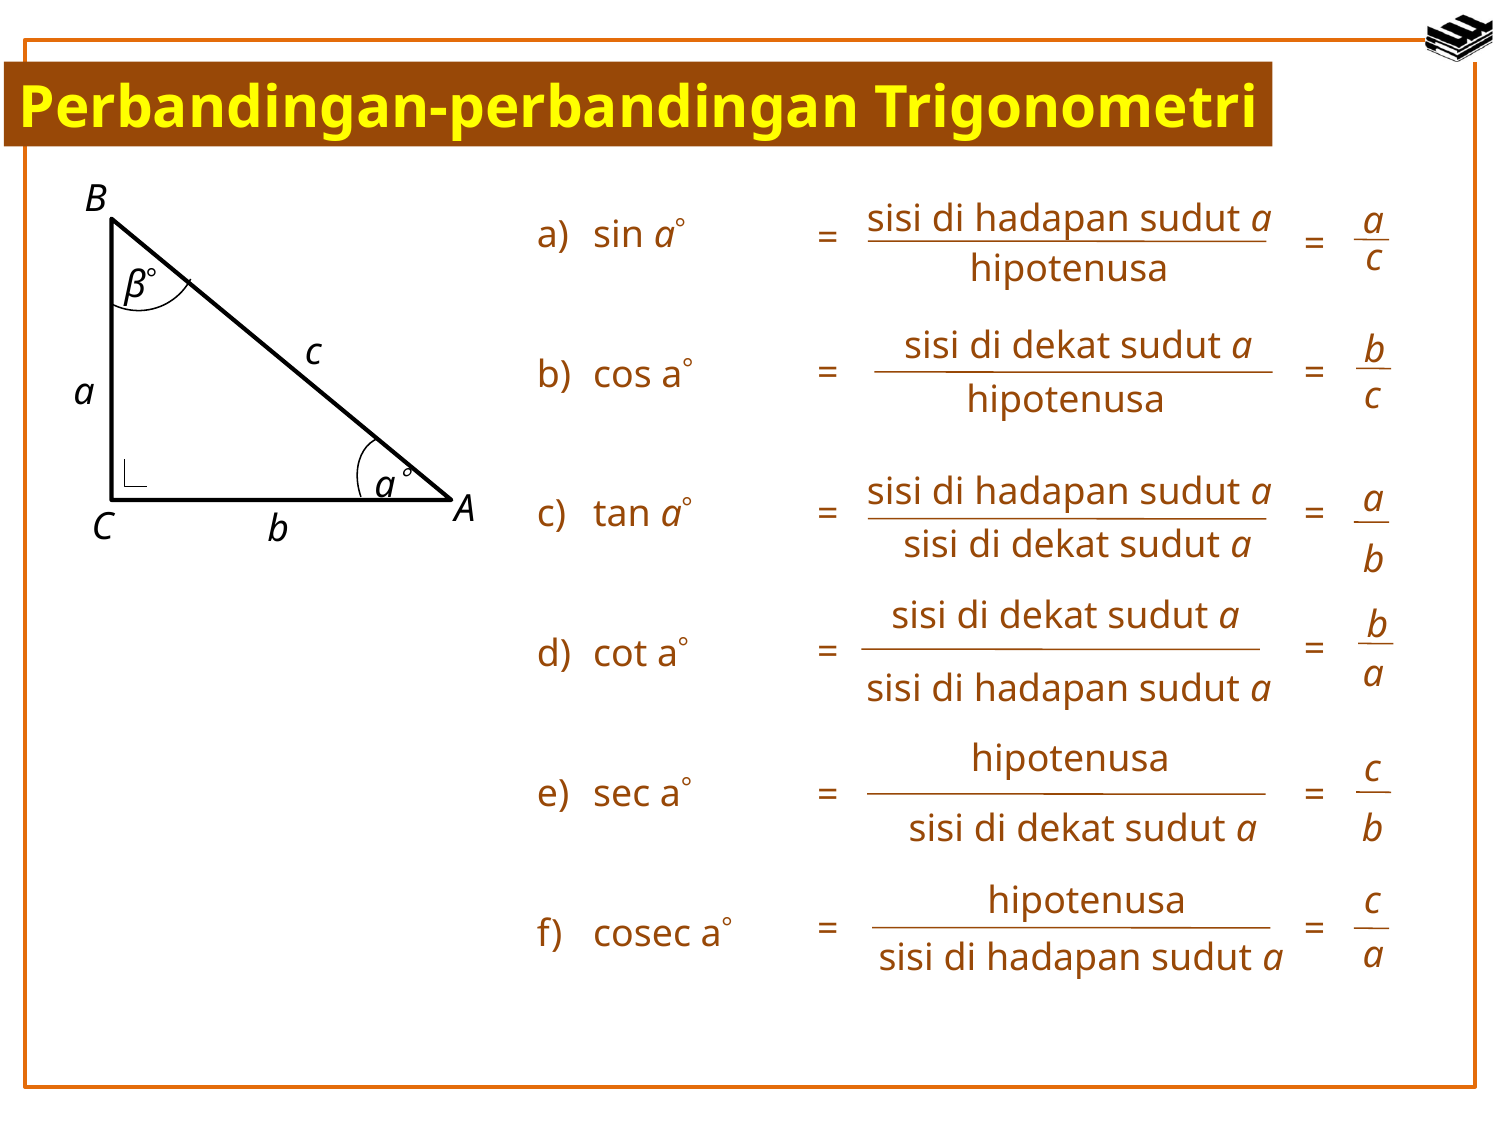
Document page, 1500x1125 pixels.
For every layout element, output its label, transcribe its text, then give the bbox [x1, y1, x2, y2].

text_box Perbandingan-perbandingan Trigonometri [3, 61, 1273, 147]
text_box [58, 166, 495, 558]
picture [1425, 11, 1493, 62]
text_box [573, 186, 1405, 987]
